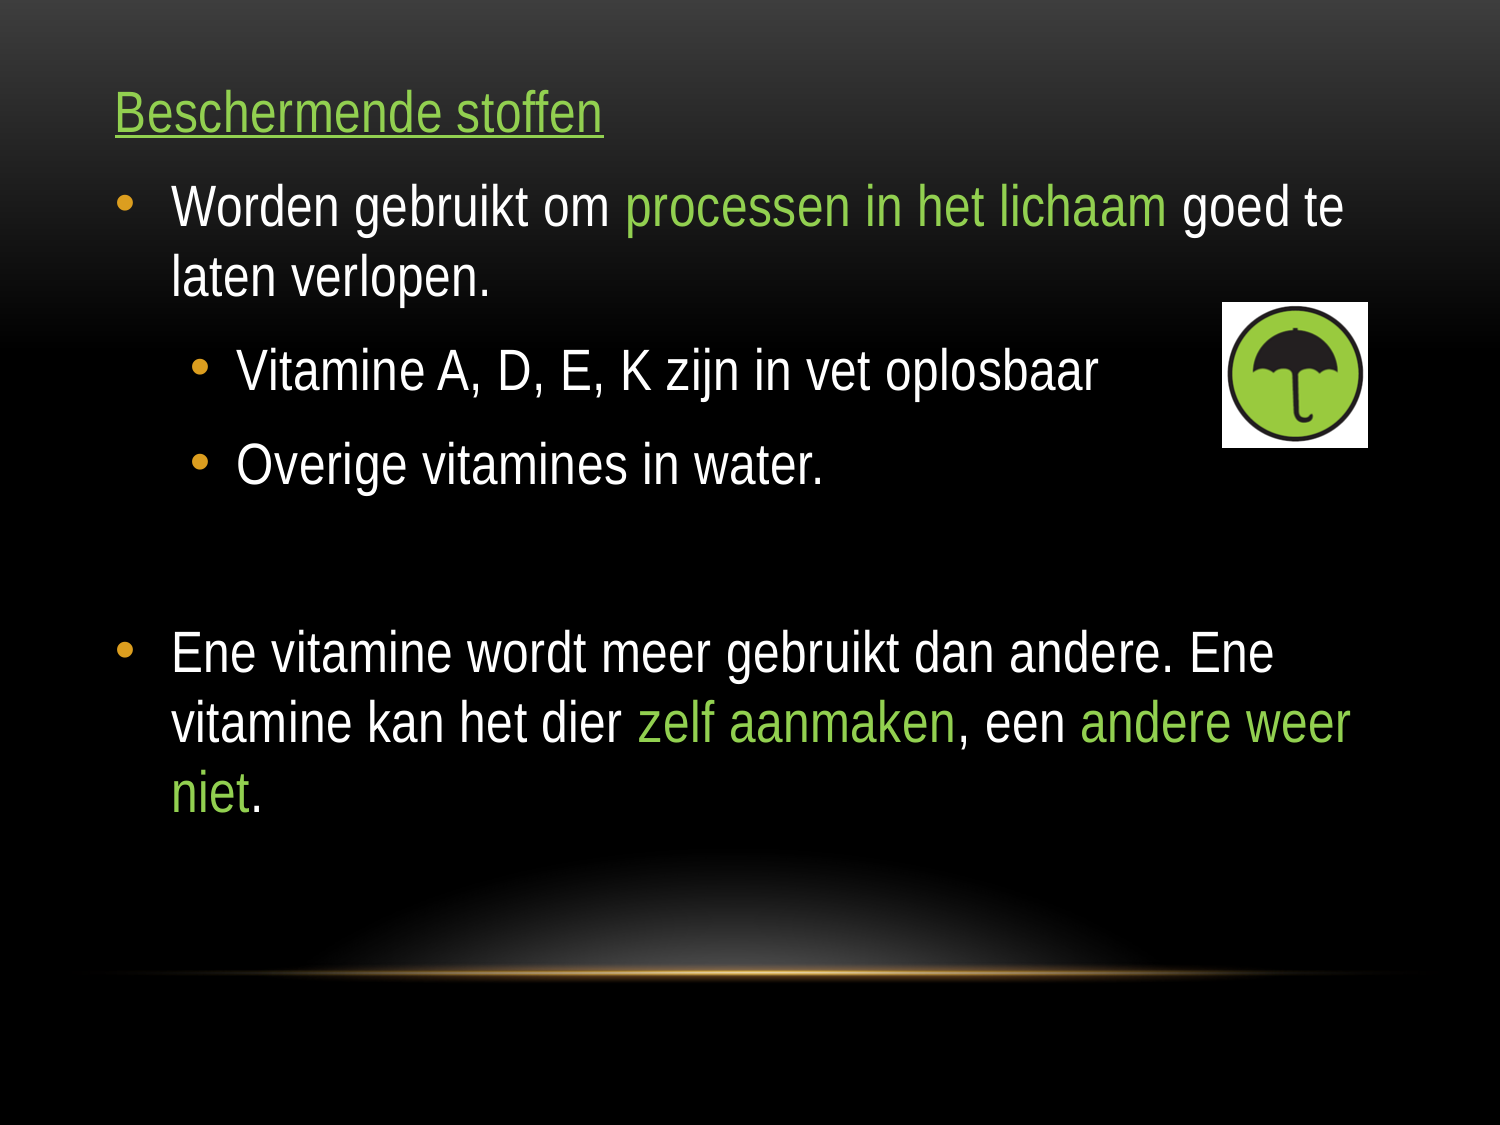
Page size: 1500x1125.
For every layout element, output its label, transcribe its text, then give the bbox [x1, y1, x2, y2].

picture [0, 0, 1500, 1125]
list Beschermende stoffen Worden gebruikt om processen in het lichaam goed te laten verlopen. Vitamine A, D, E, K zijn in vet oplosbaar Overige vitamines in water. Ene vitamine wordt meer gebruikt dan andere. Ene vitamine kan het dier zelf aanmaken, een andere weer niet. [99, 66, 1400, 938]
